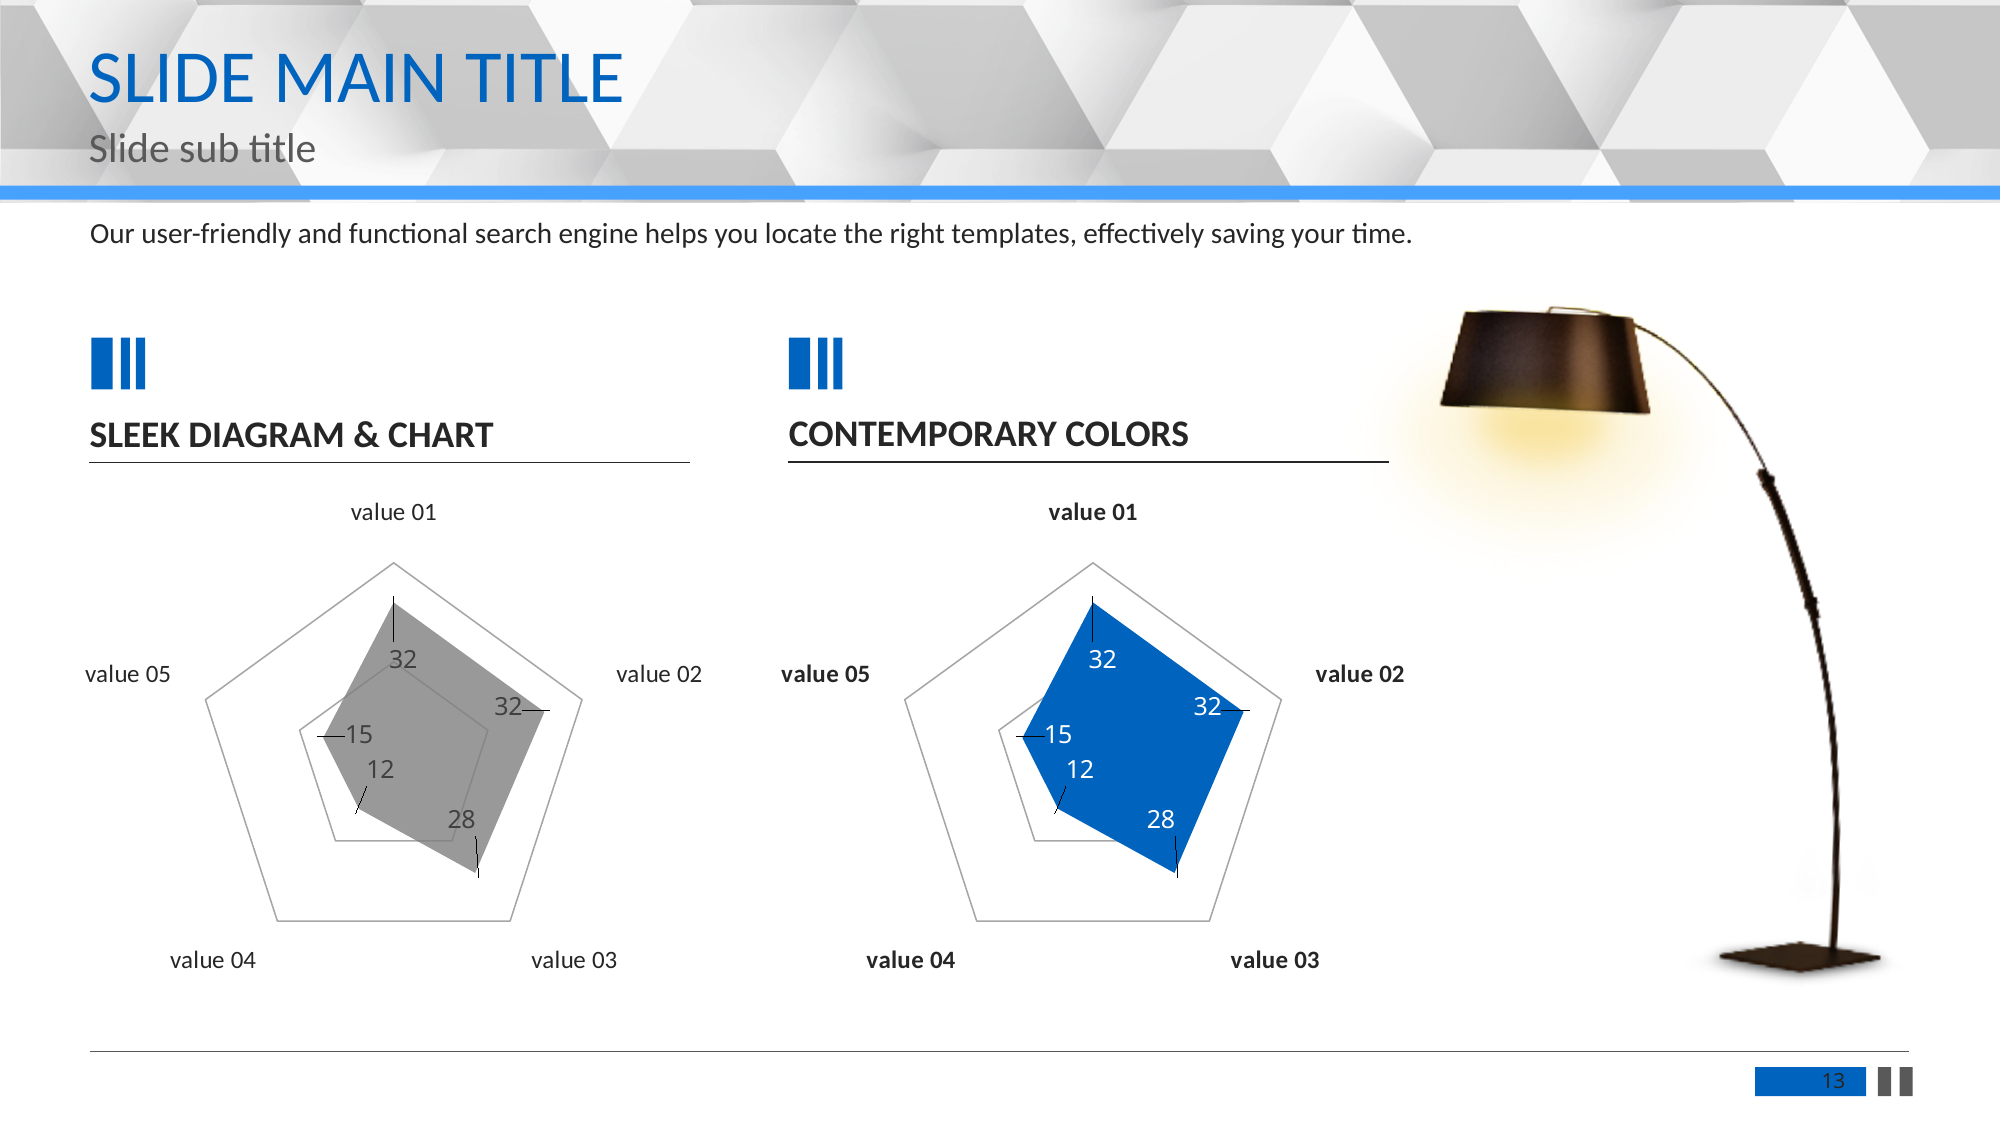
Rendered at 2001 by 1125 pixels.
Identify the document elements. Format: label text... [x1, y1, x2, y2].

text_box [788, 337, 843, 390]
list SLIDE MAIN TITLE [73, 30, 1901, 119]
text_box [74, 406, 691, 464]
slide_number 13 [1761, 1069, 1861, 1094]
list Slide sub title [73, 119, 1901, 186]
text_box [774, 406, 1390, 463]
chart [34, 424, 1450, 1078]
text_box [91, 337, 146, 390]
picture [0, 0, 2000, 185]
picture [1316, 273, 1948, 1014]
text_box Our user-friendly and functional search engine helps you locate the right templates, effectively saving your time. [75, 206, 1912, 258]
